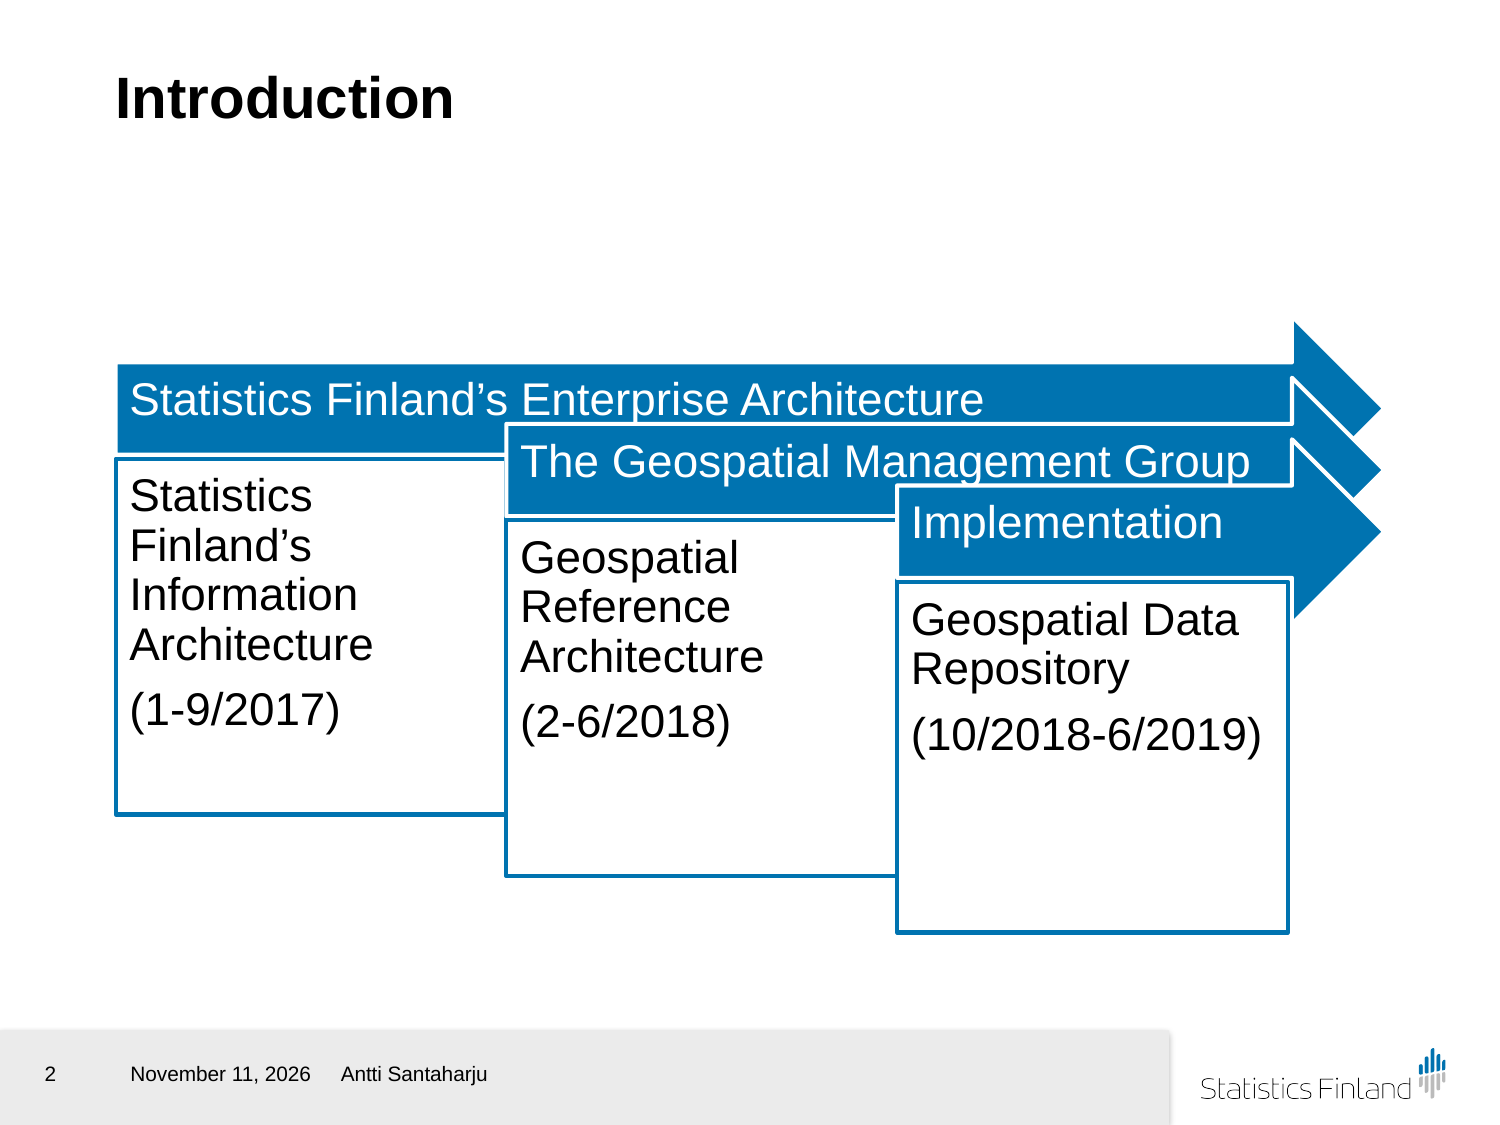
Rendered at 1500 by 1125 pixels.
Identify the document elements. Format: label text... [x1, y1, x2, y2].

picture [1201, 1048, 1446, 1099]
slide_number 2 [0, 1042, 116, 1103]
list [115, 262, 1385, 987]
title Introduction [115, 60, 1385, 132]
footer Antti Santaharju [325, 1042, 801, 1103]
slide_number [116, 1042, 325, 1103]
